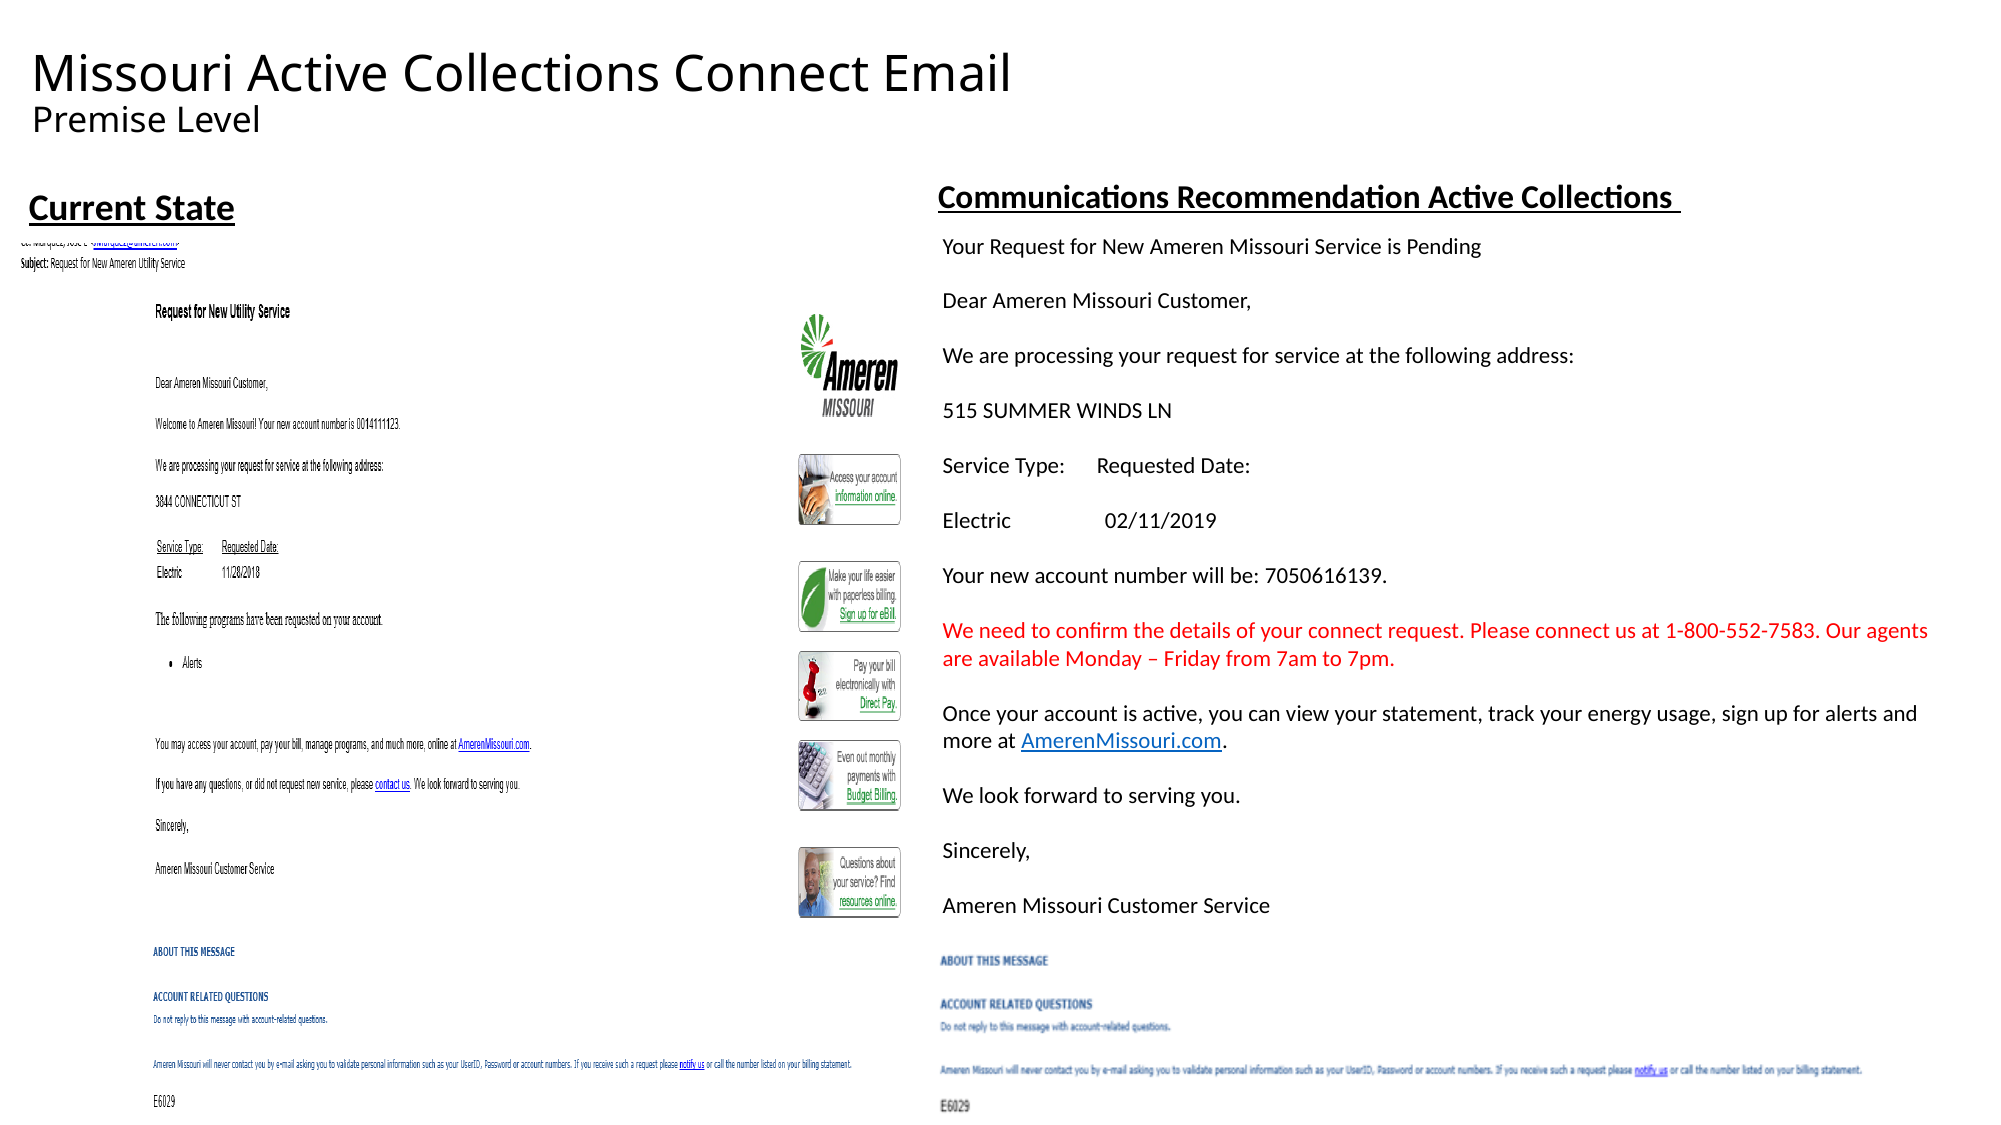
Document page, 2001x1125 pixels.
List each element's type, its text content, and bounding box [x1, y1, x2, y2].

text_box Communications Recommendation Active Collections [923, 168, 1697, 223]
title Missouri Active Collections Connect Email Premise Level [16, 39, 1742, 149]
text_box Current State [13, 175, 251, 236]
text_box Your Request for New Ameren Missouri Service is Pending Dear Ameren Missouri Customer, We are processing your request for service at the following address: 515 SUMMER WINDS LN Service Type: Requested Date: Electric 02/11/2019 Your new account number will be: 7050616139. We need to confirm the details of your connect request. Please connect us at 1-800-552-7583. Our agents are available Monday – Friday from 7am to 7pm. Once your account is active, you can view your statement, track your energy usage, sign up for alerts and more at AmerenMissouri.com. We look forward to serving you. Sincerely, Ameren Missouri Customer Service [927, 223, 1971, 926]
picture [895, 933, 1884, 1118]
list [16, 243, 919, 1125]
